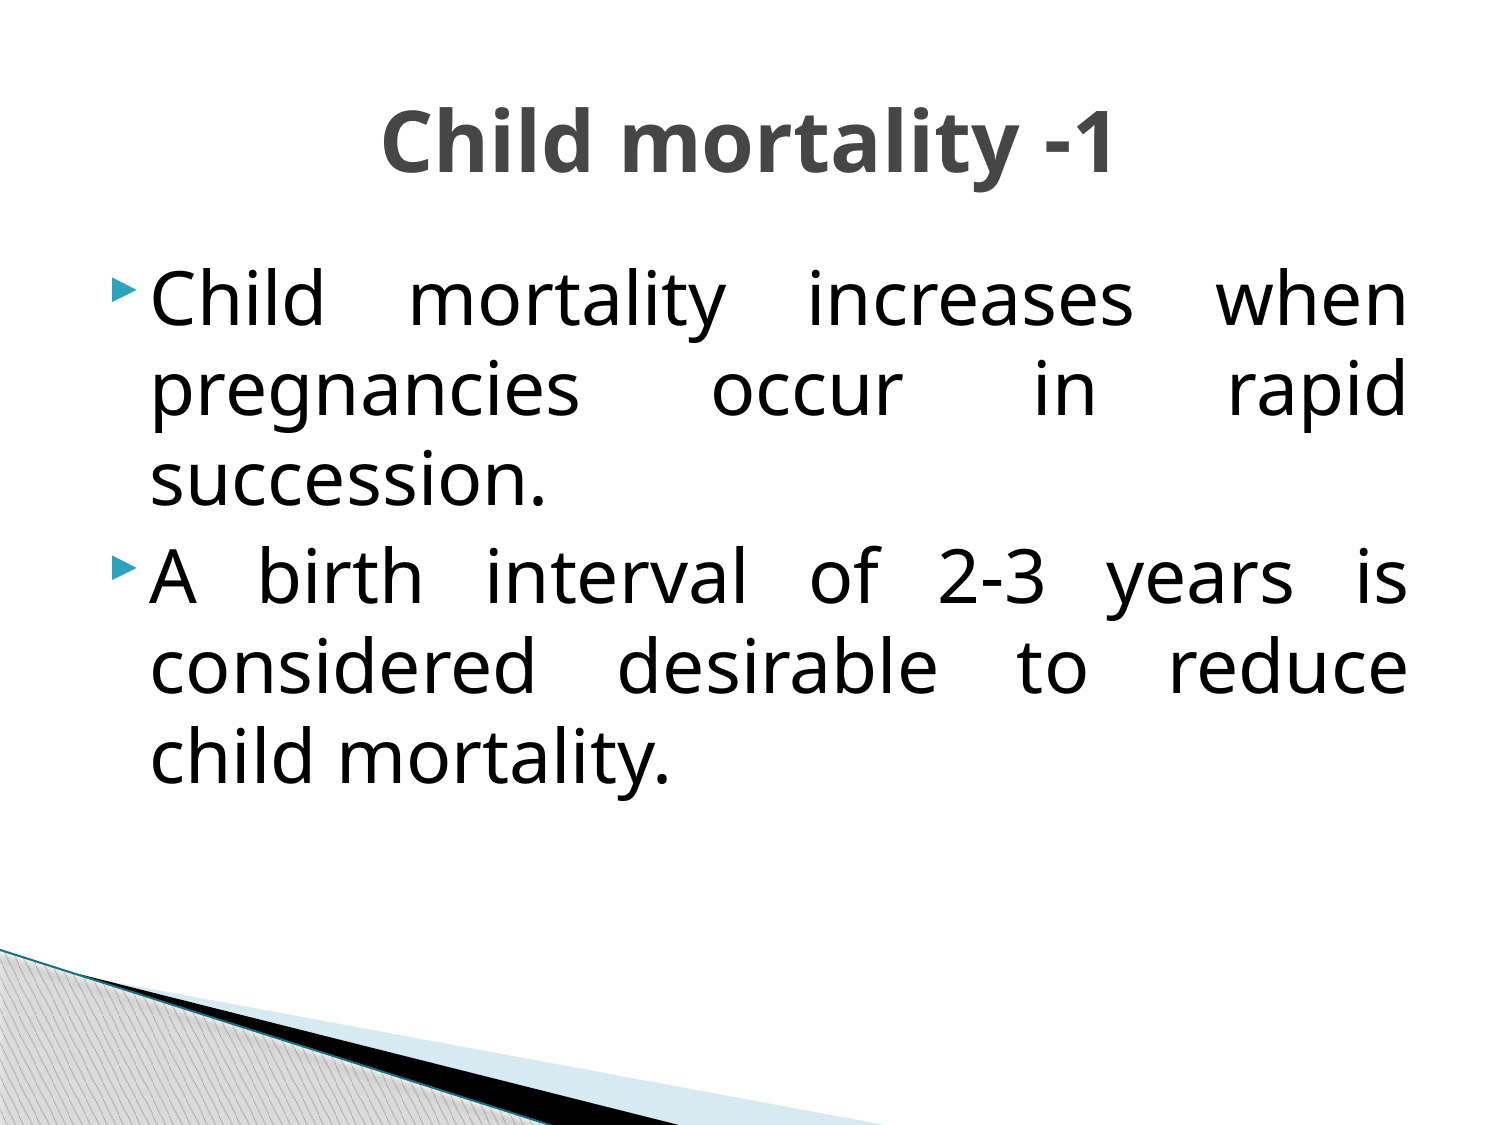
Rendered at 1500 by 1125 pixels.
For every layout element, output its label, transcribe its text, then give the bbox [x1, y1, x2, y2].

title 1- Child mortality [75, 45, 1425, 233]
list Child mortality increases when pregnancies occur in rapid succession. A birth interval of 2-3 years is considered desirable to reduce child mortality. [75, 243, 1425, 986]
